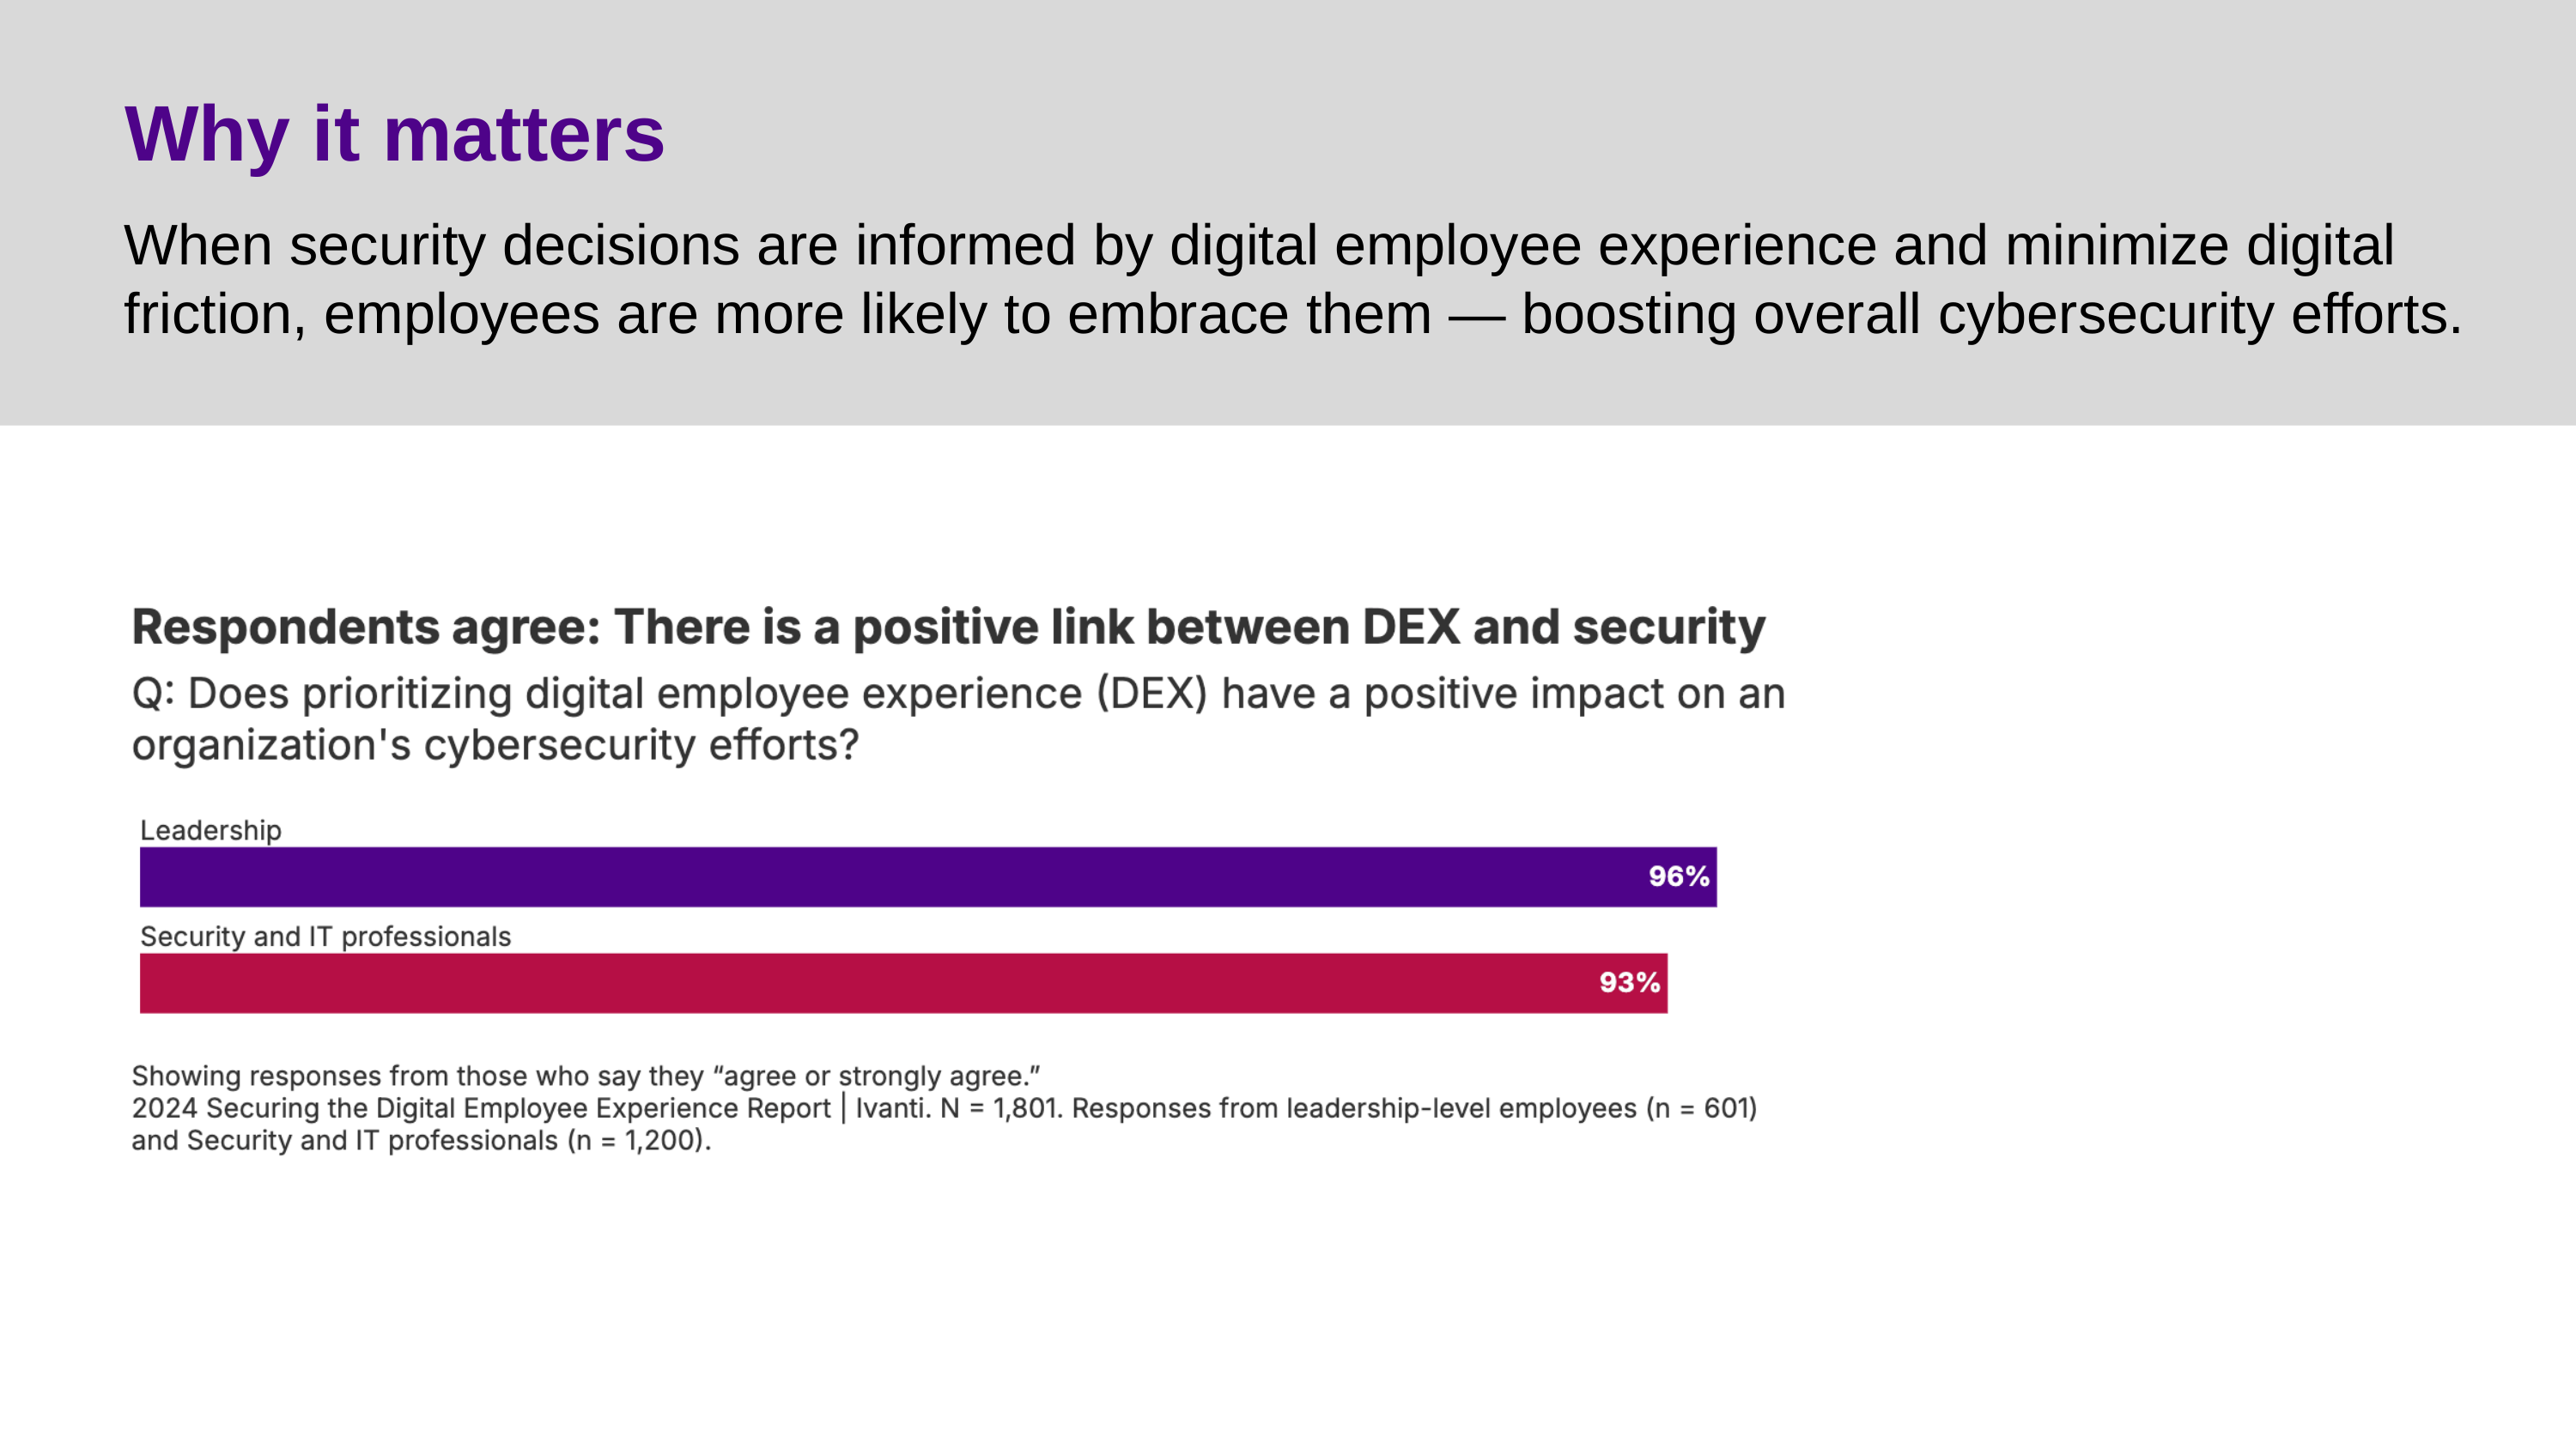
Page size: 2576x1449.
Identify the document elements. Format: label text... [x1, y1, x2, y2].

text_box [0, 0, 2576, 427]
text_box When security decisions are informed by digital employee experience and minimize digital friction, employees are more likely to embrace them — boosting overall cybersecurity efforts. [125, 208, 2511, 334]
text_box Why it matters [125, 82, 702, 208]
picture [109, 574, 1813, 1178]
